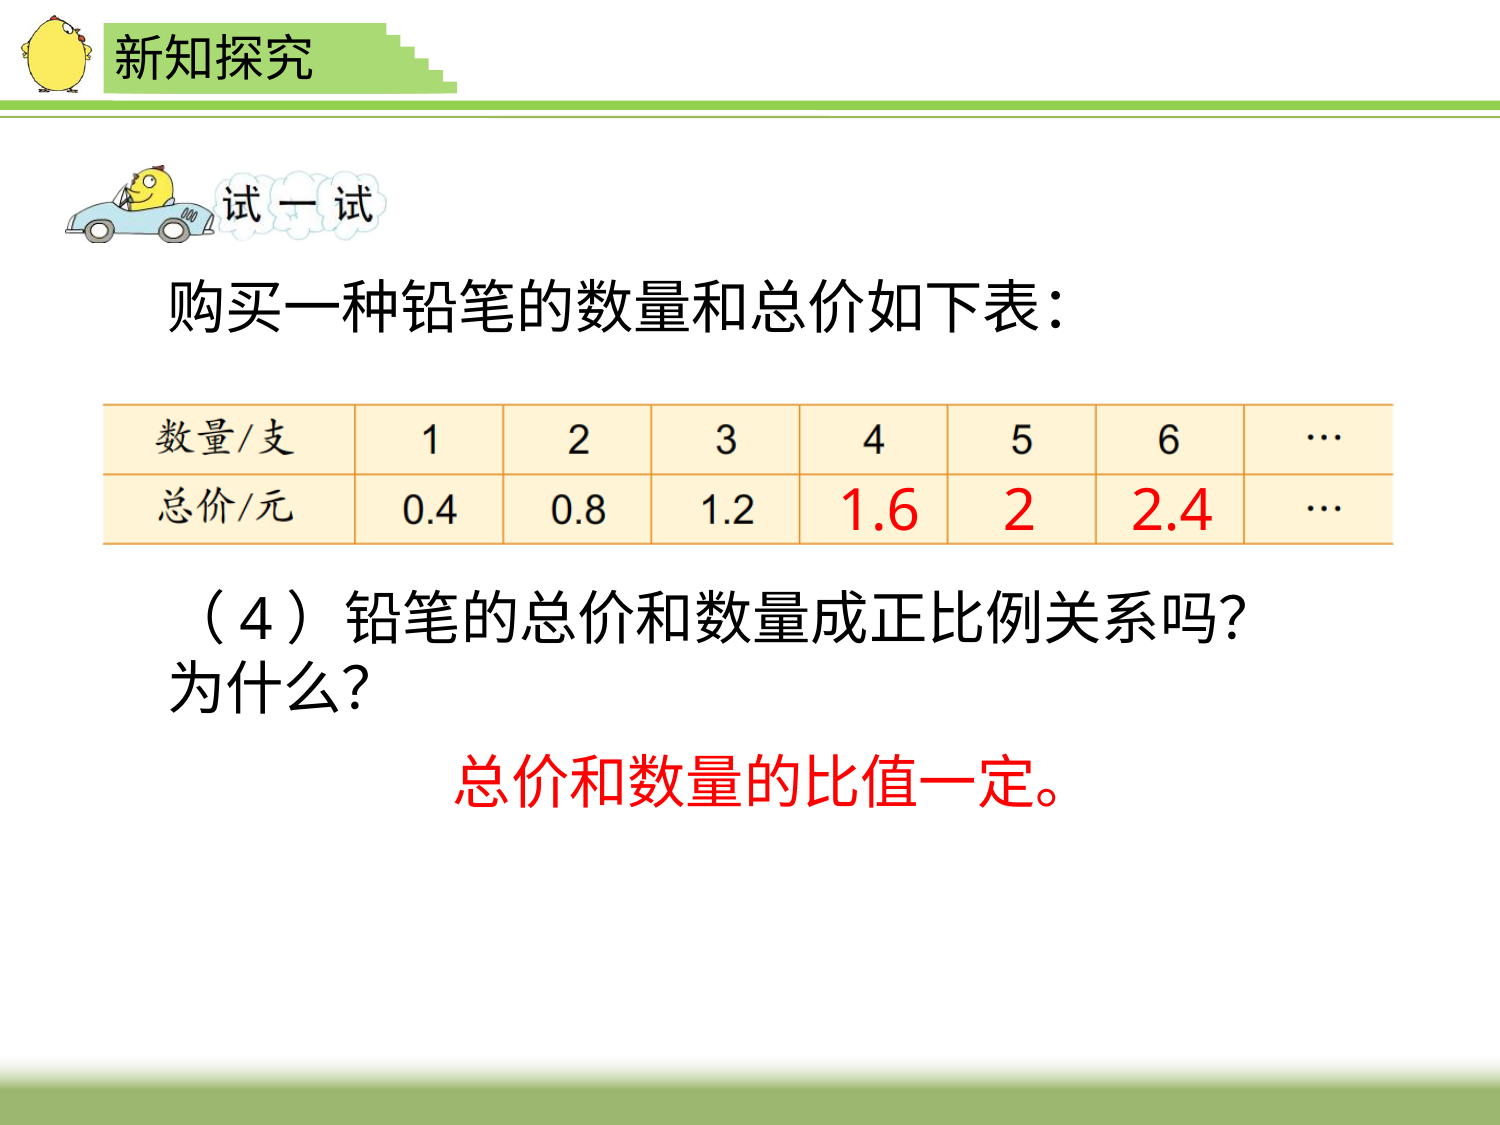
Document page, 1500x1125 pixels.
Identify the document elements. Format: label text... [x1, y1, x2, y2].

list 新知探究 [99, 3, 733, 110]
text_box （4）铅笔的总价和数量成正比例关系吗？为什么？ [152, 574, 1336, 729]
picture [65, 165, 387, 243]
title 购买一种铅笔的数量和总价如下表： [152, 210, 1337, 396]
picture [20, 15, 93, 93]
text_box 总价和数量的比值一定。 [410, 738, 1079, 823]
picture [100, 398, 1400, 548]
